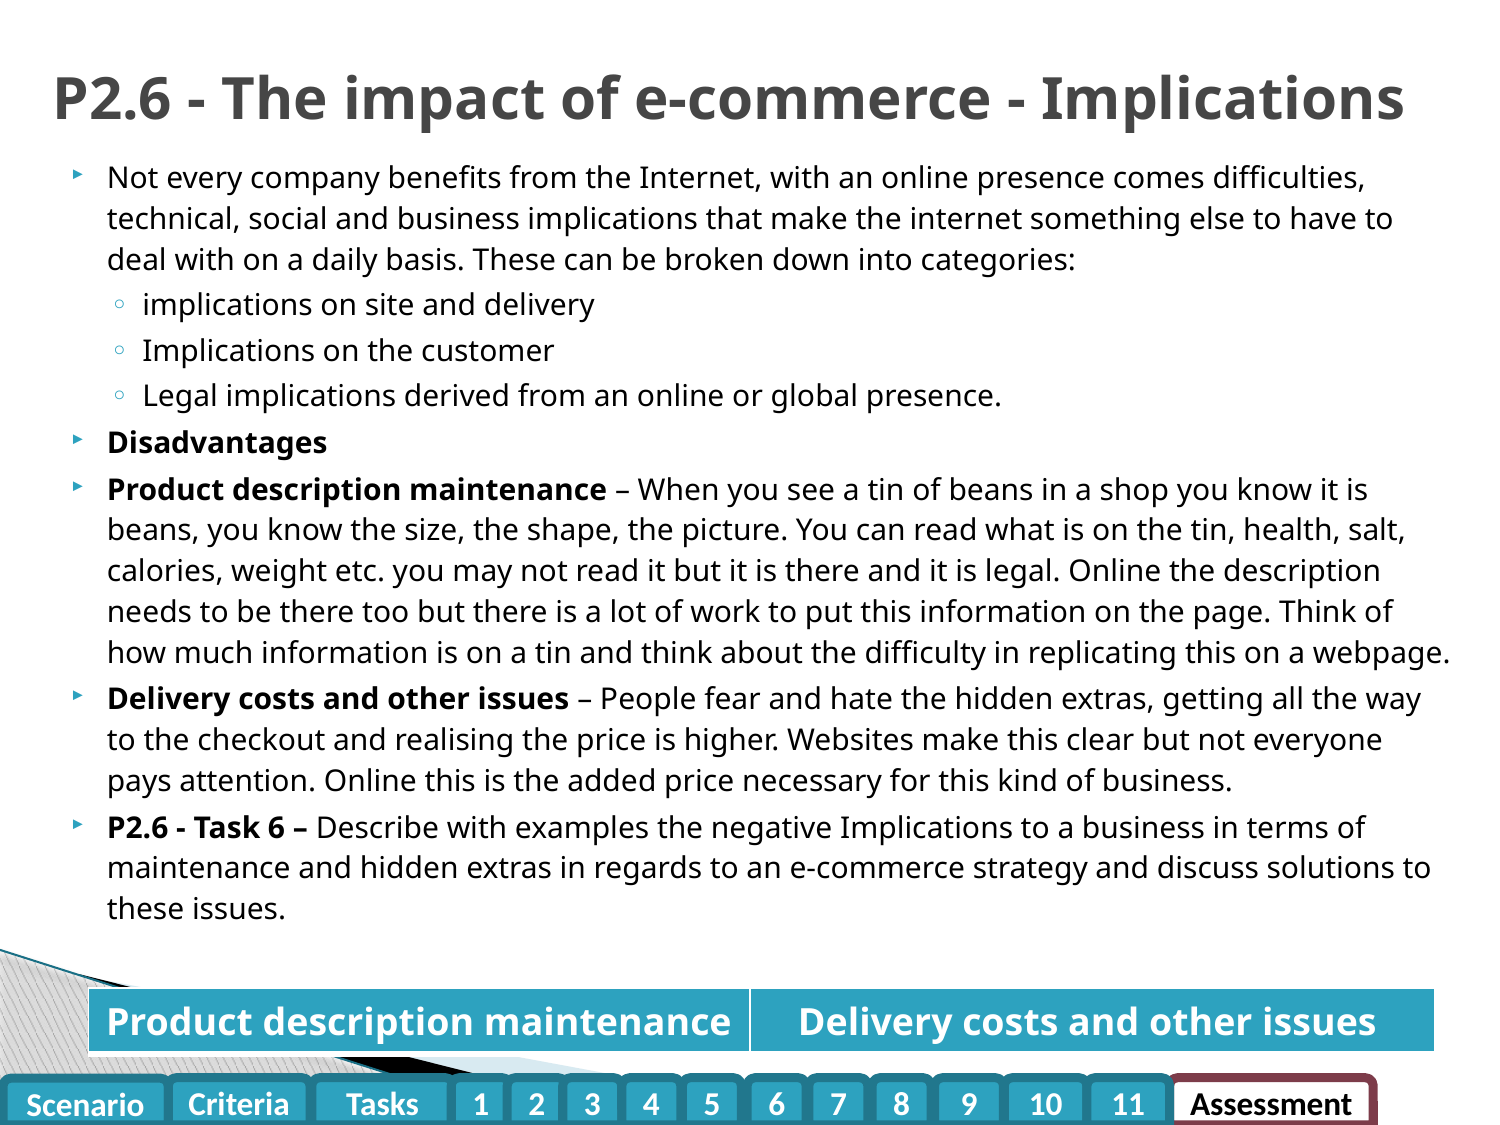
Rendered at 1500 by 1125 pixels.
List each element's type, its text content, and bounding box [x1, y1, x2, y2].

table_header Delivery costs and other issues [751, 989, 1434, 1051]
table_header Product description maintenance [89, 989, 749, 1051]
title P2.6 - The impact of e-commerce - Implications [37, 19, 1471, 173]
list Not every company benefits from the Internet, with an online presence comes difficulties, technical, social and business implications that make the internet something else to have to deal with on a daily basis. These can be broken down into categories: implications on site and delivery Implications on the customer Legal implications derived from an online or global presence. Disadvantages Product description maintenance – When you see a tin of beans in a shop you know it is beans, you know the size, the shape, the picture. You can read what is on the tin, health, salt, calories, weight etc. you may not read it but it is there and it is legal. Online the description needs to be there too but there is a lot of work to put this information on the page. Think of how much information is on a tin and think about the difficulty in replicating this on a webpage. Delivery costs and other issues – People fear and hate the hidden extras, getting all the way to the checkout and realising the price is higher. Websites make this clear but not everyone pays attention. Online this is the added price necessary for this kind of business. P2.6 - Task 6 – Describe with examples the negative Implications to a business in terms of maintenance and hidden extras in regards to an e-commerce strategy and discuss solutions to these issues. [41, 173, 1471, 988]
